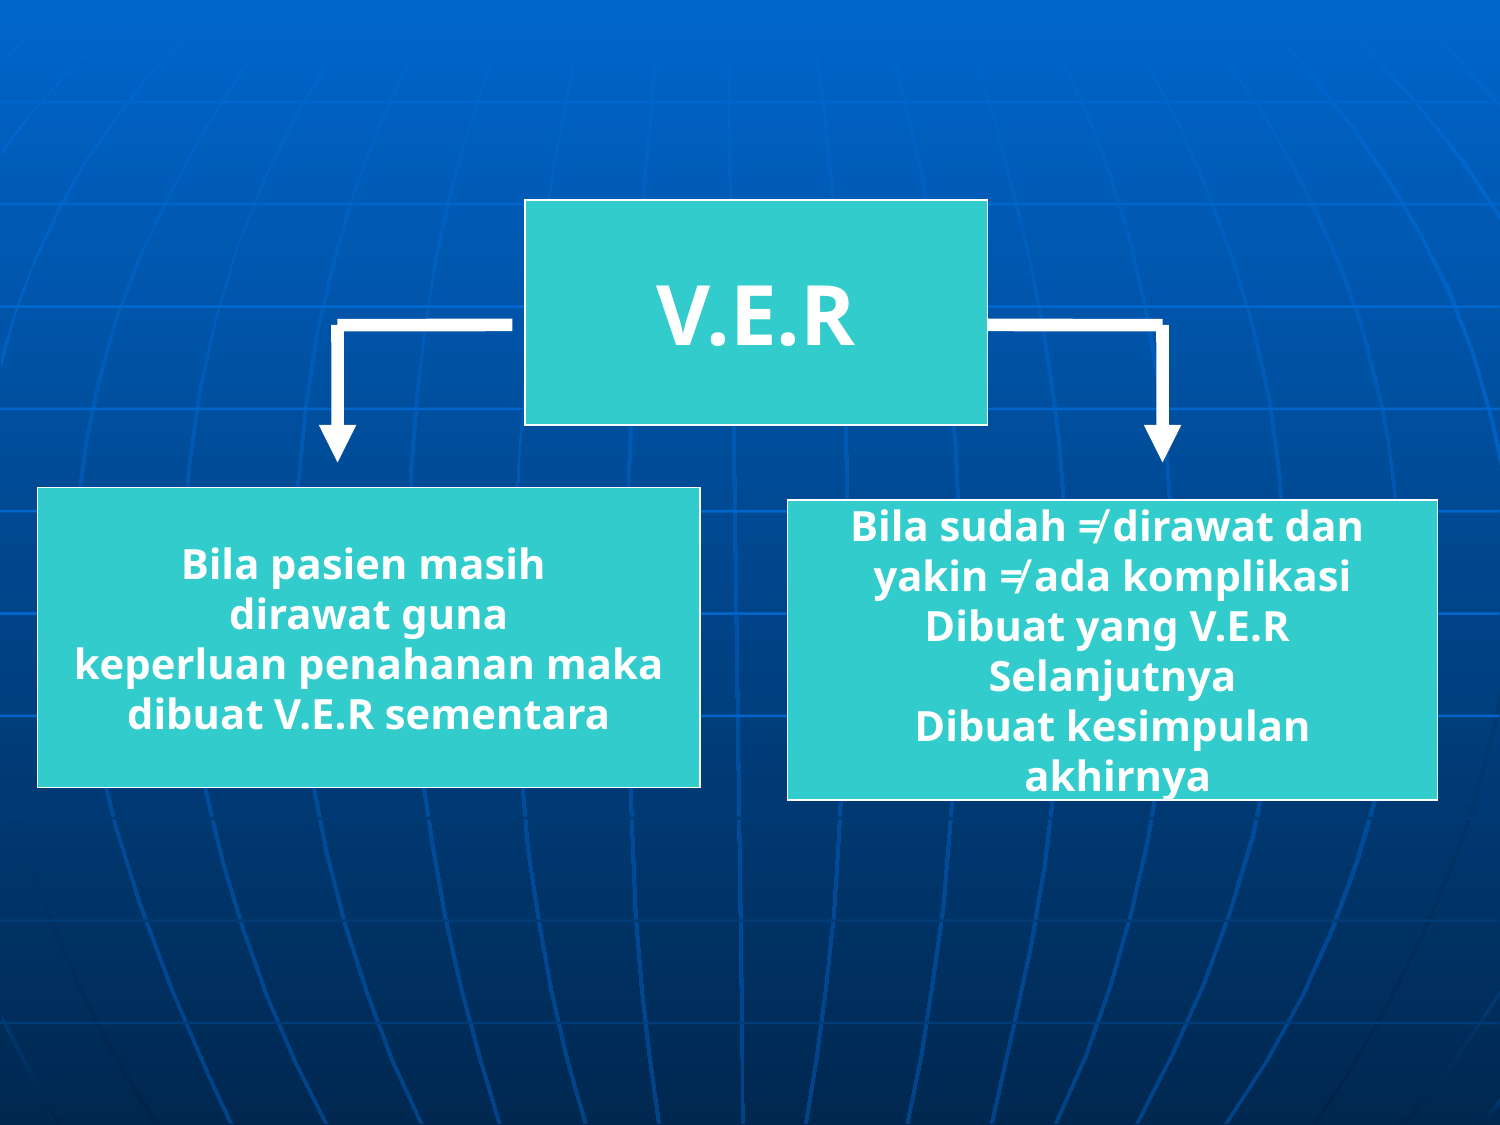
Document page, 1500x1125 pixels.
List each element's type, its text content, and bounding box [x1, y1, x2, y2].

text_box V.E.R [524, 199, 988, 425]
text_box [1156, 324, 1169, 463]
text_box Bila pasien masih dirawat guna keperluan penahanan maka dibuat V.E.R sementara [37, 487, 700, 788]
text_box [331, 324, 344, 463]
text_box Bila sudah ≠ dirawat dan yakin ≠ ada komplikasi Dibuat yang V.E.R Selanjutnya Dibuat kesimpulan akhirnya [787, 499, 1438, 800]
